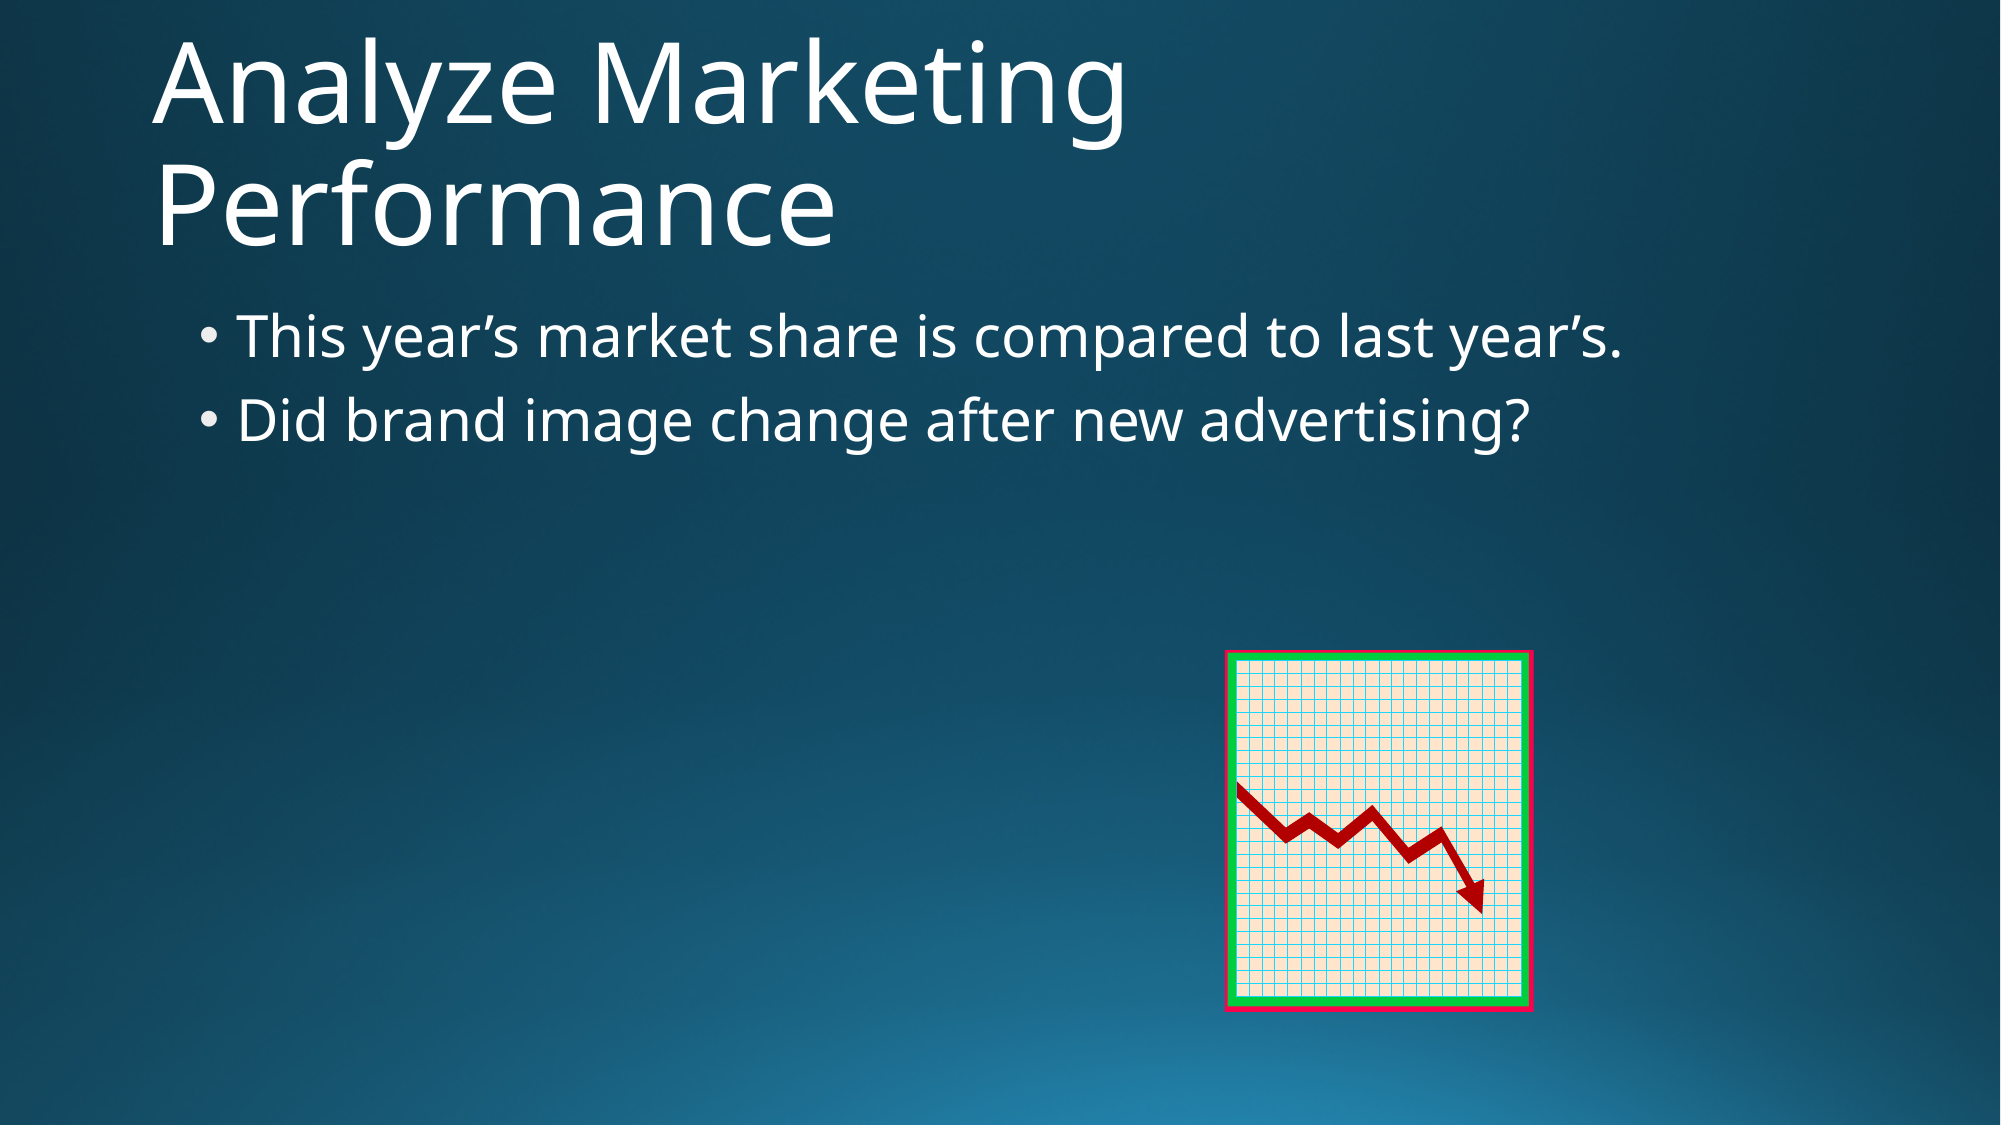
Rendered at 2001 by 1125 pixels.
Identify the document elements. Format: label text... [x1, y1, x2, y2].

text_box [1224, 649, 1534, 1012]
title Analyze Marketing Performance [137, 59, 1863, 278]
picture [0, 0, 2001, 1125]
list This year’s market share is compared to last year’s. Did brand image change after new advertising? [183, 299, 1863, 1014]
